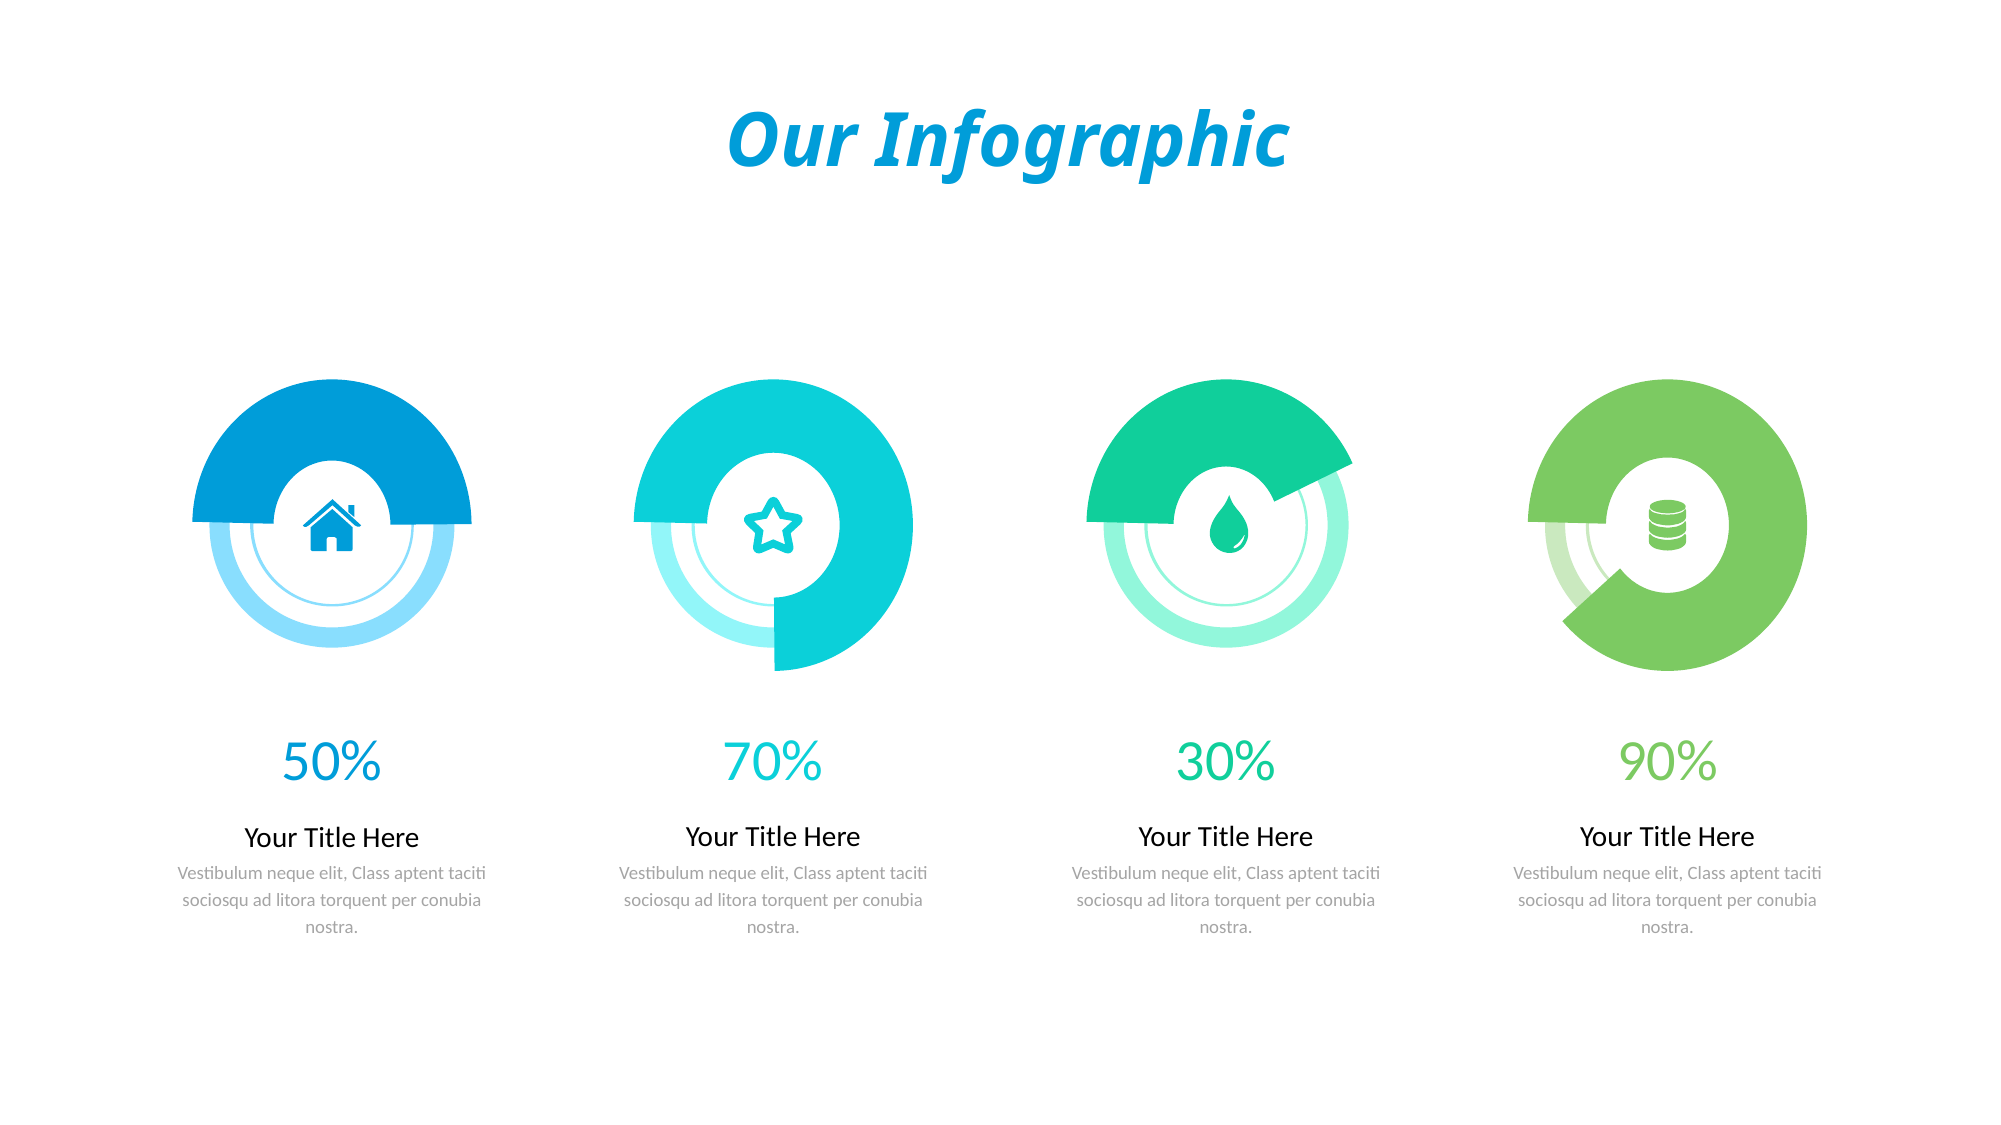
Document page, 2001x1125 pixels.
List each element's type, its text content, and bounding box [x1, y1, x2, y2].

text_box Your Title Here [1051, 803, 1401, 858]
text_box Your Title Here [157, 803, 507, 859]
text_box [633, 379, 914, 672]
text_box 90% [1601, 714, 1734, 800]
text_box Your Title Here [598, 803, 948, 858]
text_box Vestibulum neque elit, Class aptent taciti sociosqu ad litora torquent per conubia nostra. [1054, 848, 1398, 946]
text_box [1086, 379, 1366, 672]
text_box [1527, 379, 1808, 672]
text_box 70% [707, 714, 840, 800]
text_box 30% [1159, 714, 1293, 800]
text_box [192, 379, 472, 672]
text_box Your Title Here [1492, 802, 1843, 858]
text_box Our Infographic [645, 83, 1371, 189]
text_box 50% [265, 714, 399, 800]
text_box Vestibulum neque elit, Class aptent taciti sociosqu ad litora torquent per conubia nostra. [160, 849, 504, 947]
text_box Vestibulum neque elit, Class aptent taciti sociosqu ad litora torquent per conubia nostra. [1496, 848, 1839, 946]
text_box Vestibulum neque elit, Class aptent taciti sociosqu ad litora torquent per conubia nostra. [601, 849, 945, 946]
